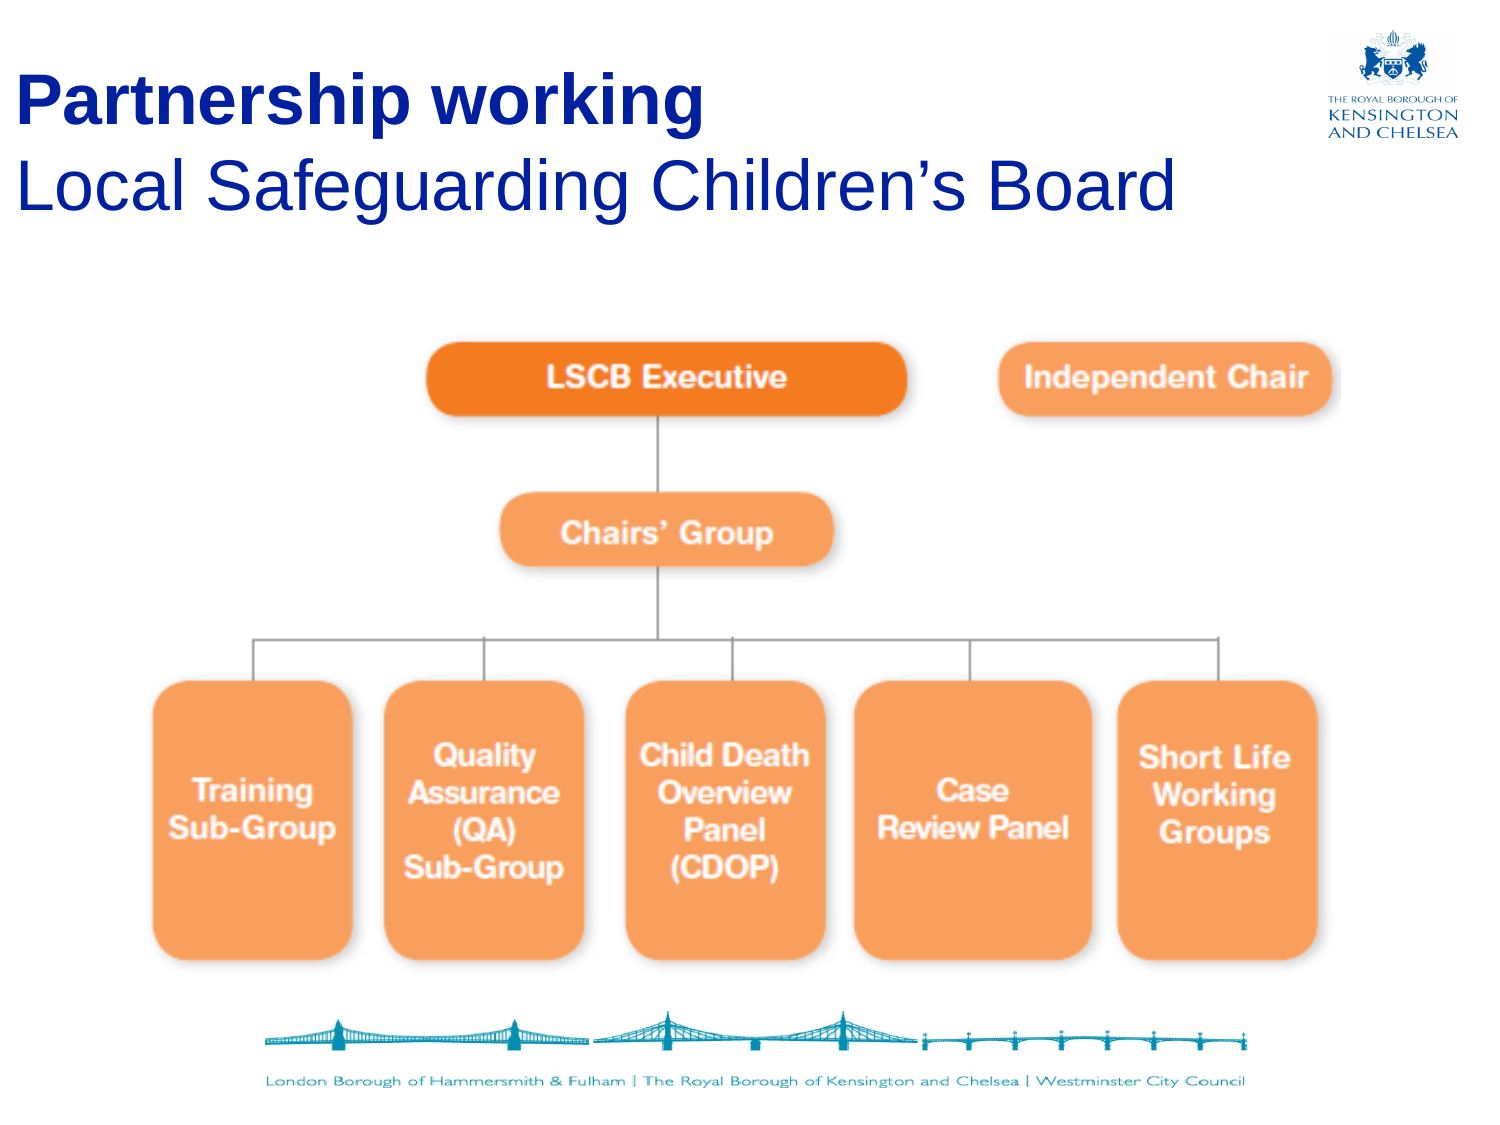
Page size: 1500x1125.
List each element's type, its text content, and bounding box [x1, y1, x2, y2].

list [123, 270, 1341, 977]
title Partnership working Local Safeguarding Children’s Board [0, 45, 1500, 233]
picture [1328, 30, 1458, 138]
picture [265, 1011, 1247, 1089]
